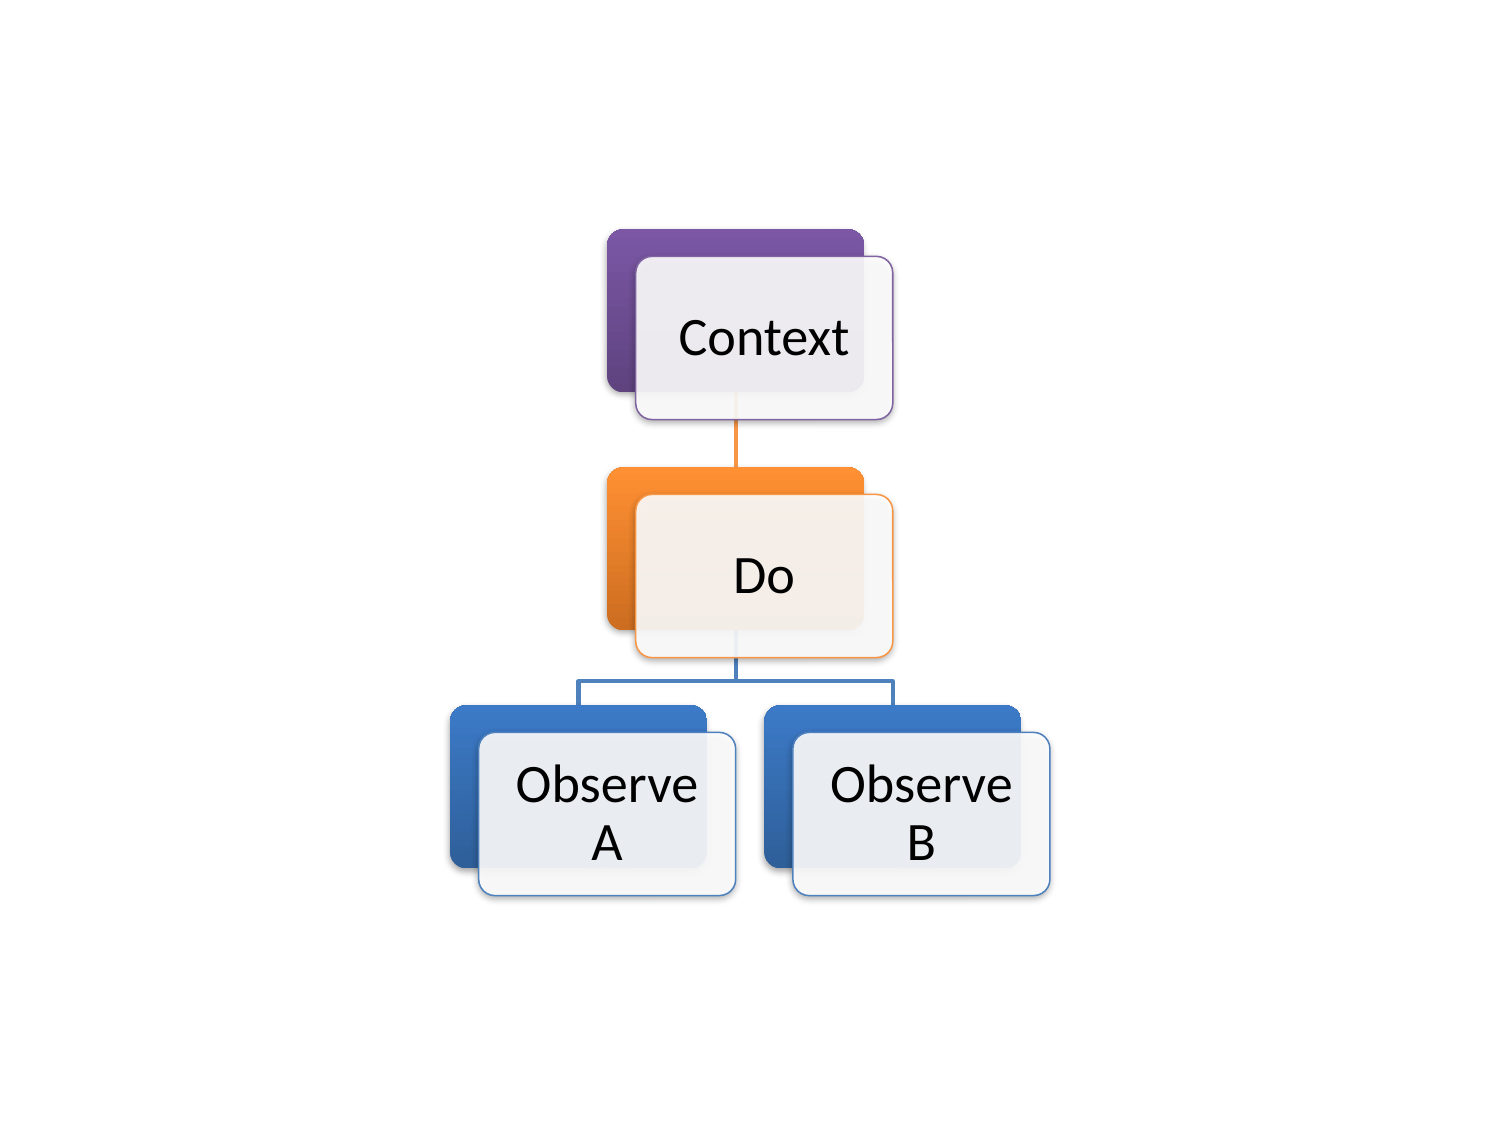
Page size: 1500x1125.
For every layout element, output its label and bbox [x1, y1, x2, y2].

text_box [249, 228, 1251, 897]
